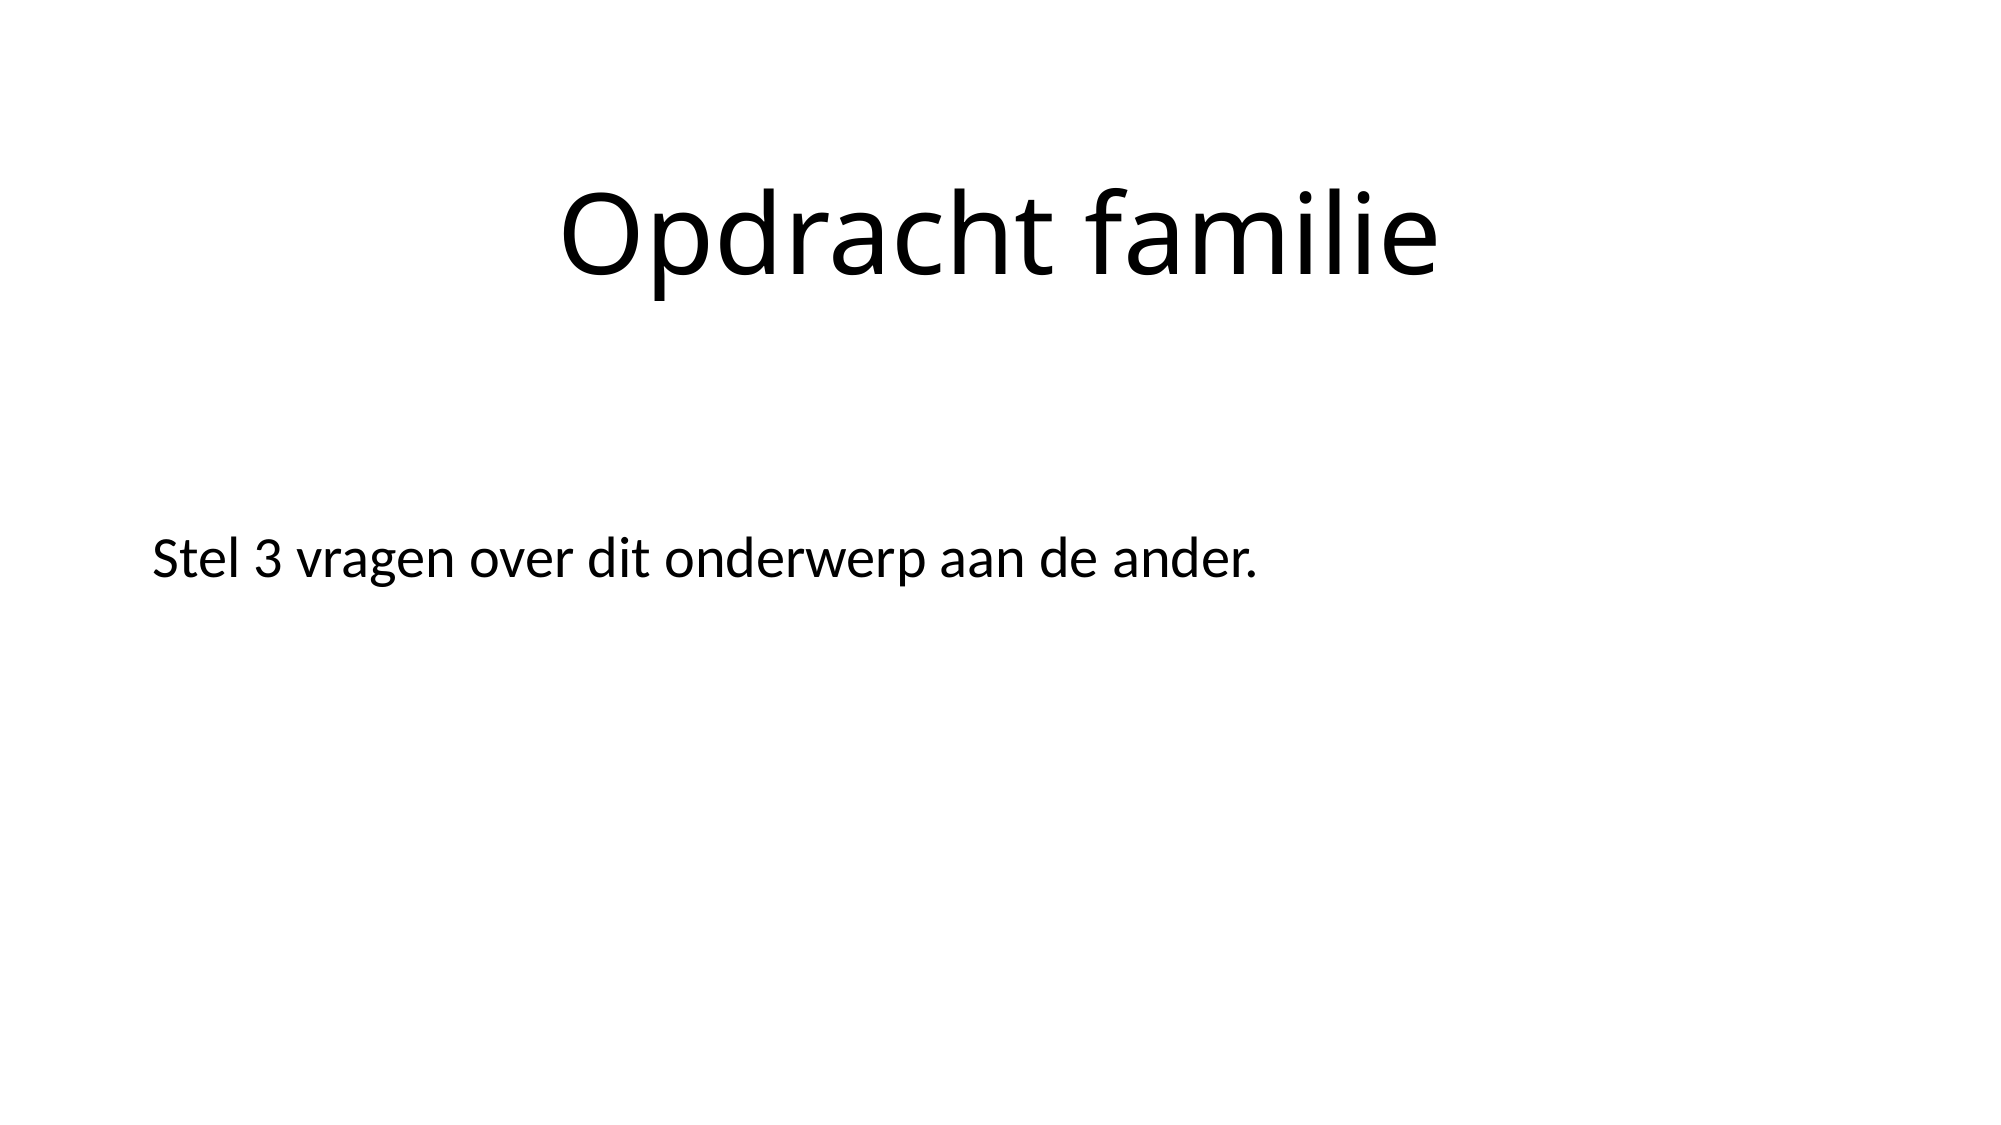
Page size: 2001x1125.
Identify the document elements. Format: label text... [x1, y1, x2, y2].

title Opdracht familie [137, 59, 1863, 417]
list Stel 3 vragen over dit onderwerp aan de ander. [137, 519, 1863, 1014]
